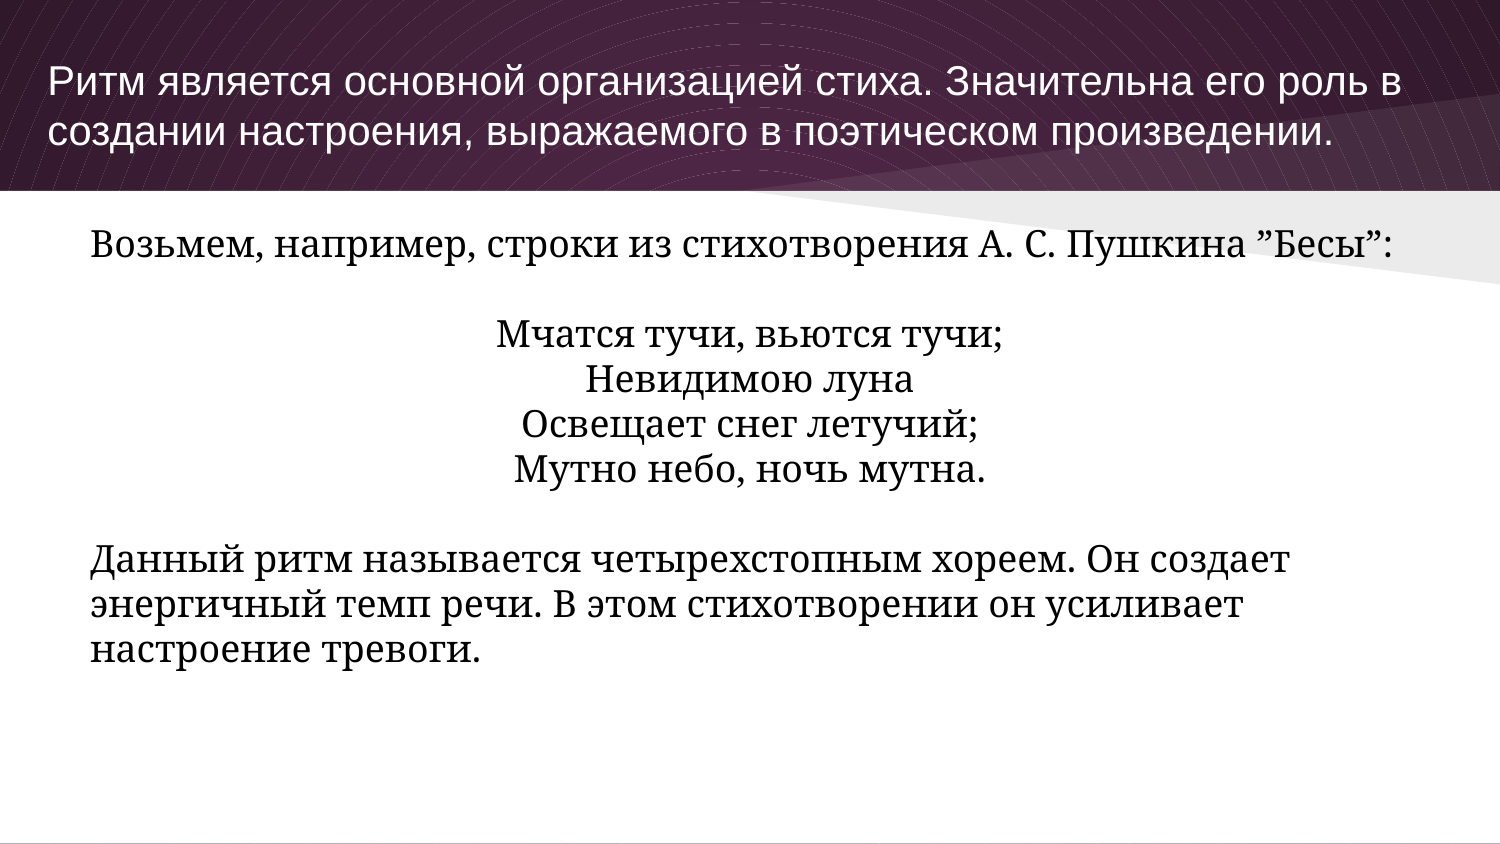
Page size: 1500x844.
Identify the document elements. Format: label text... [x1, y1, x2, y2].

title Ритм является основной организацией стиха. Значительна его роль в создании настроения, выражаемого в поэтическом произведении. [32, 33, 1470, 175]
list Возьмем, например, строки из стихотворения А. С. Пушкина ”Бесы”: Мчатся тучи, вьются тучи; Невидимою луна Освещает снег летучий; Мутно небо, ночь мутна. Данный ритм называется четырехстопным хореем. Он создает энергичный темп речи. В этом стихотворении он усиливает настроение тревоги. [75, 204, 1425, 808]
